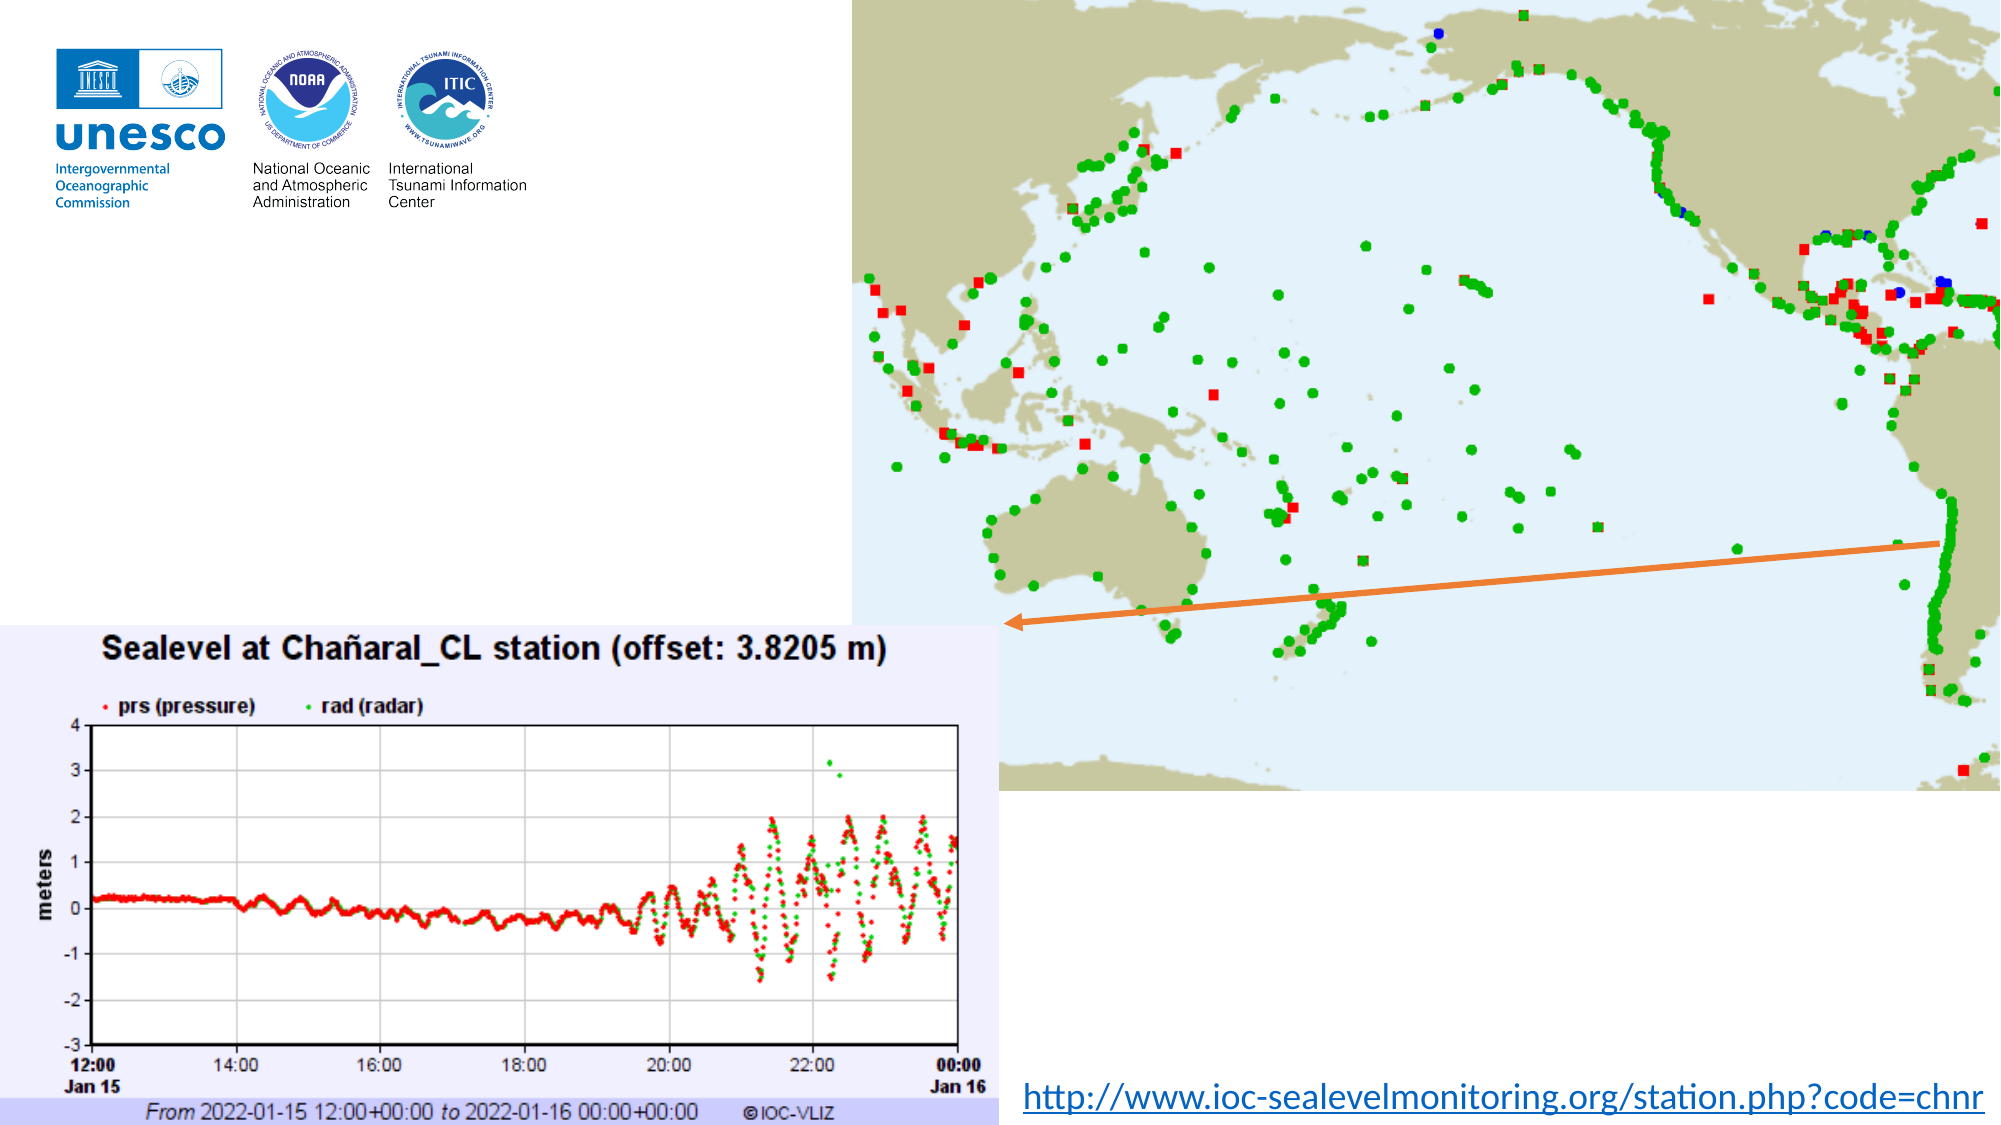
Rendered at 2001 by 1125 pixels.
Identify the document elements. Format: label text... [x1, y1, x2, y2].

picture [0, 0, 2000, 1125]
text_box http://www.ioc-sealevelmonitoring.org/station.php?code=chnr [999, 1064, 2000, 1125]
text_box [1003, 543, 1940, 624]
picture [43, 35, 527, 221]
